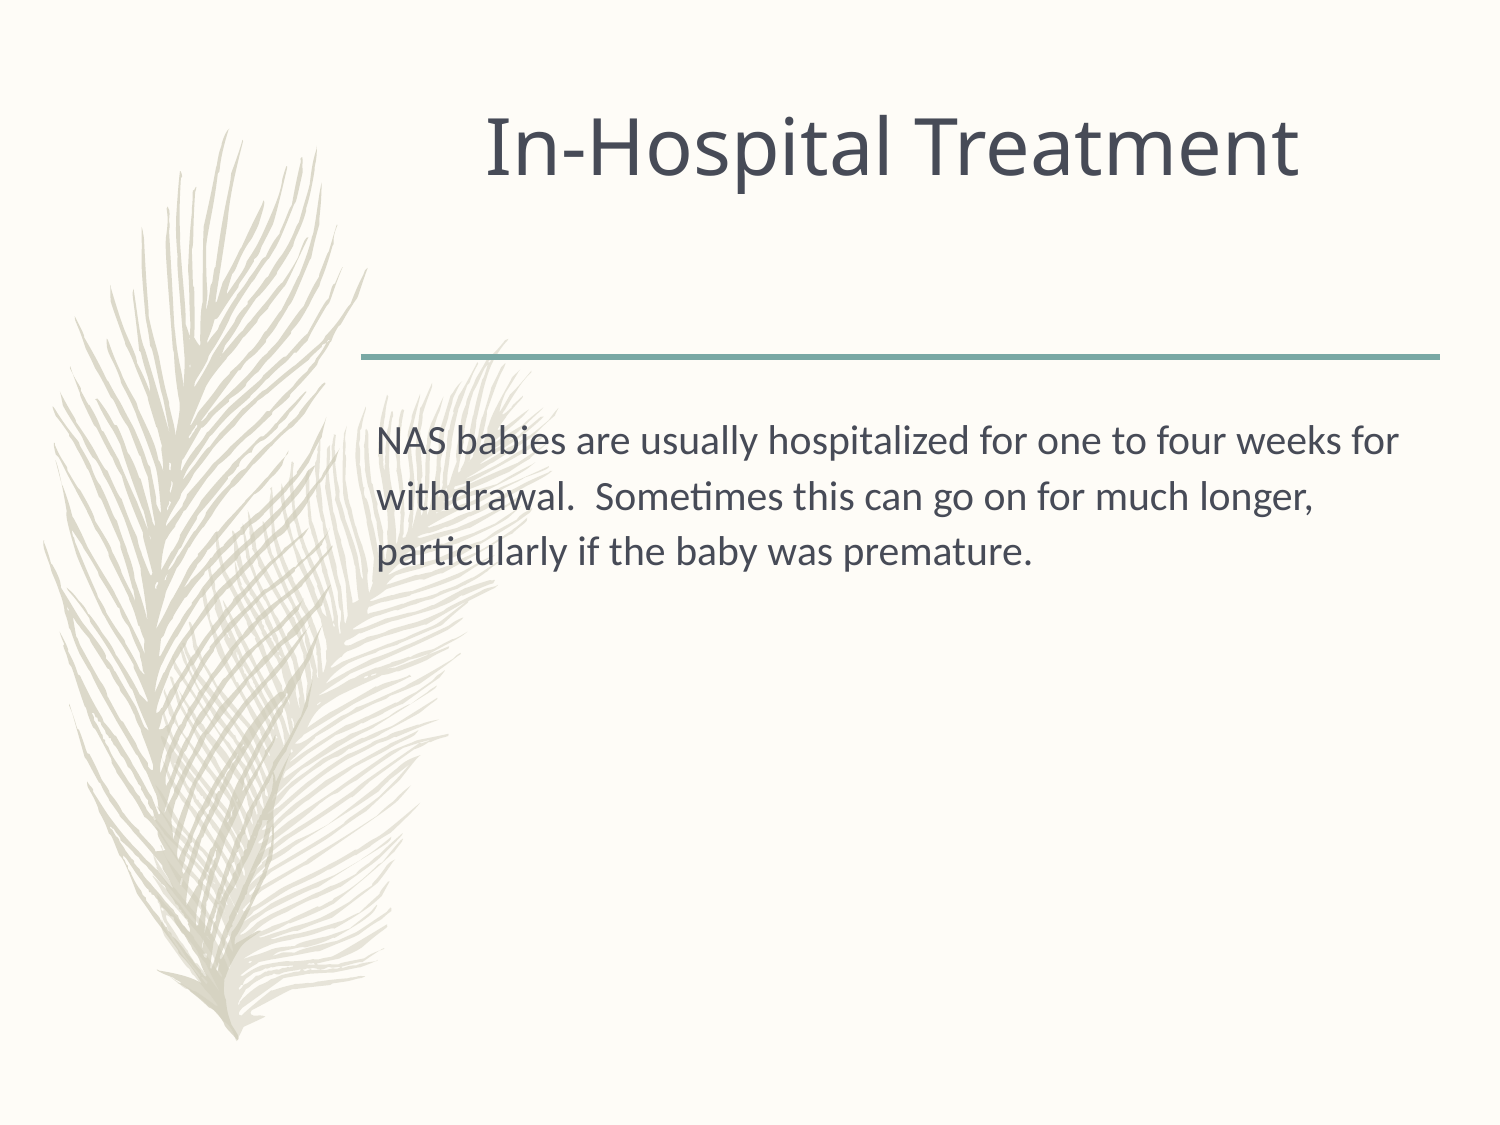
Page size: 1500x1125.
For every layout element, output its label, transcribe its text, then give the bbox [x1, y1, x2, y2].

list NAS babies are usually hospitalized for one to four weeks for withdrawal. Sometimes this can go on for much longer, particularly if the baby was premature. [360, 399, 1440, 999]
title In-Hospital Treatment [345, 93, 1440, 350]
